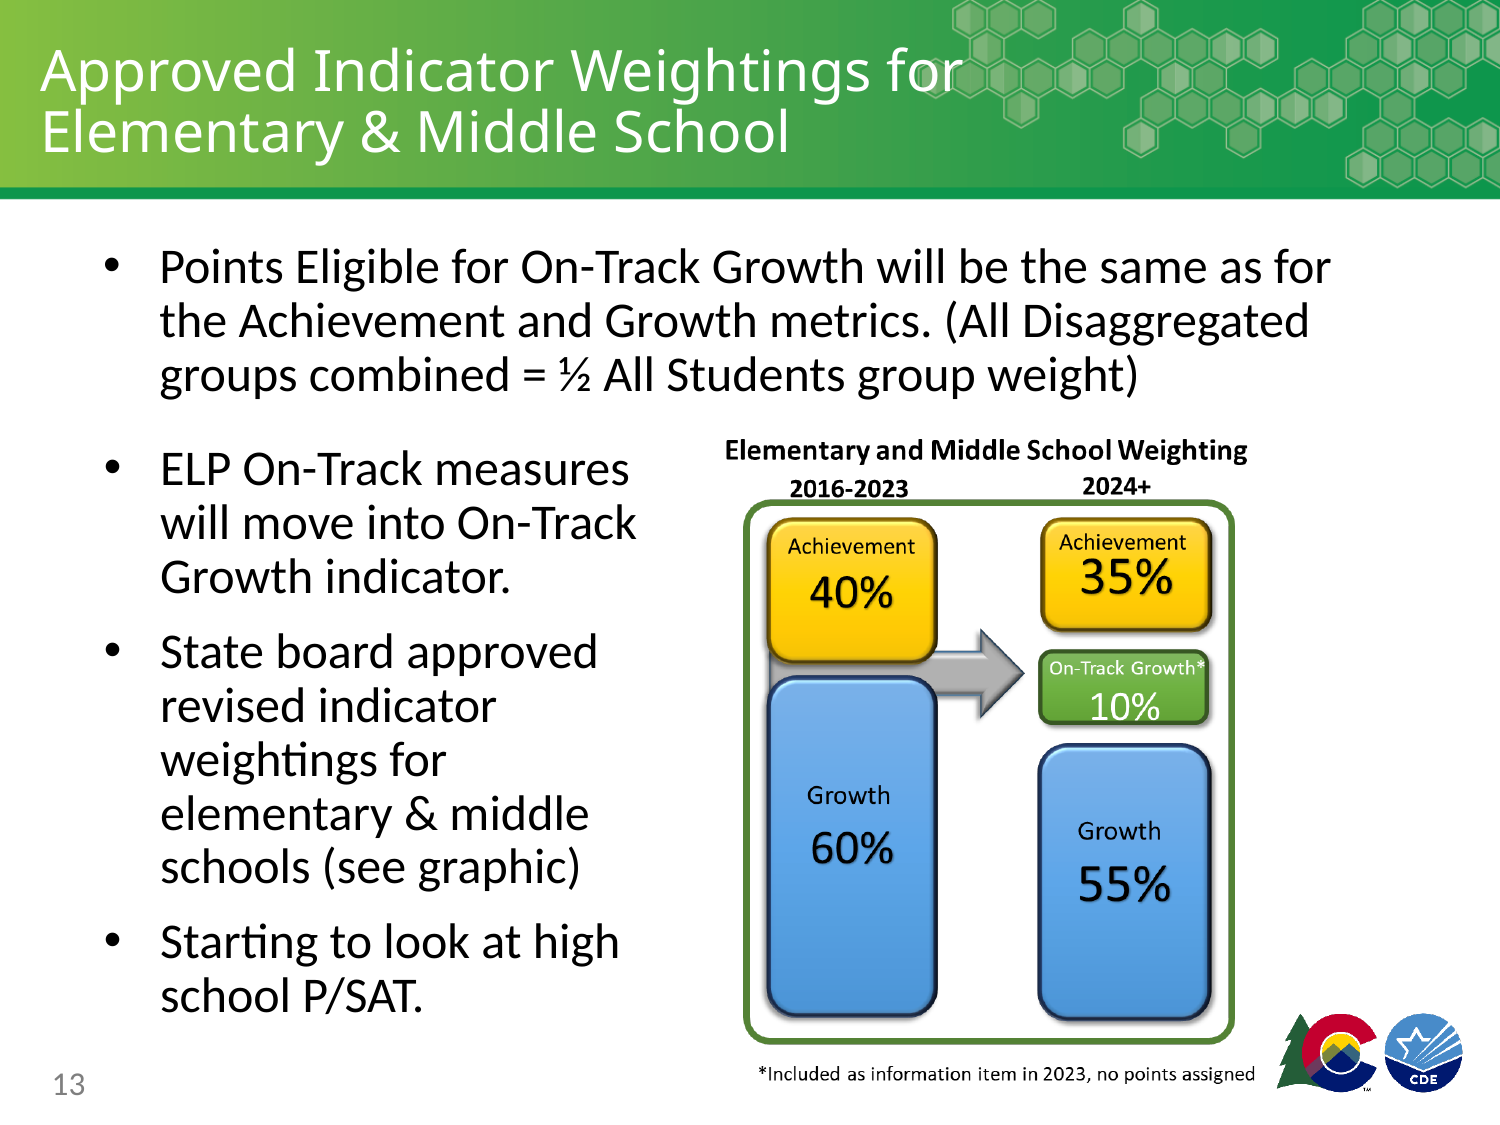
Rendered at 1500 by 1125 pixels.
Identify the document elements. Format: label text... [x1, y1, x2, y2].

list Points Eligible for On-Track Growth will be the same as for the Achievement and Growth metrics. (All Disaggregated groups combined = ½ All Students group weight) [103, 239, 1397, 468]
picture [697, 421, 1463, 1099]
picture [0, 0, 1500, 200]
text_box ELP On-Track measures will move into On-Track Growth indicator. State board approved revised indicator weightings for elementary & middle schools (see graphic) Starting to look at high school P/SAT. [89, 353, 659, 1031]
slide_number 13 [36, 1054, 375, 1115]
title Approved Indicator Weightings for Elementary & Middle School [40, 41, 1174, 166]
